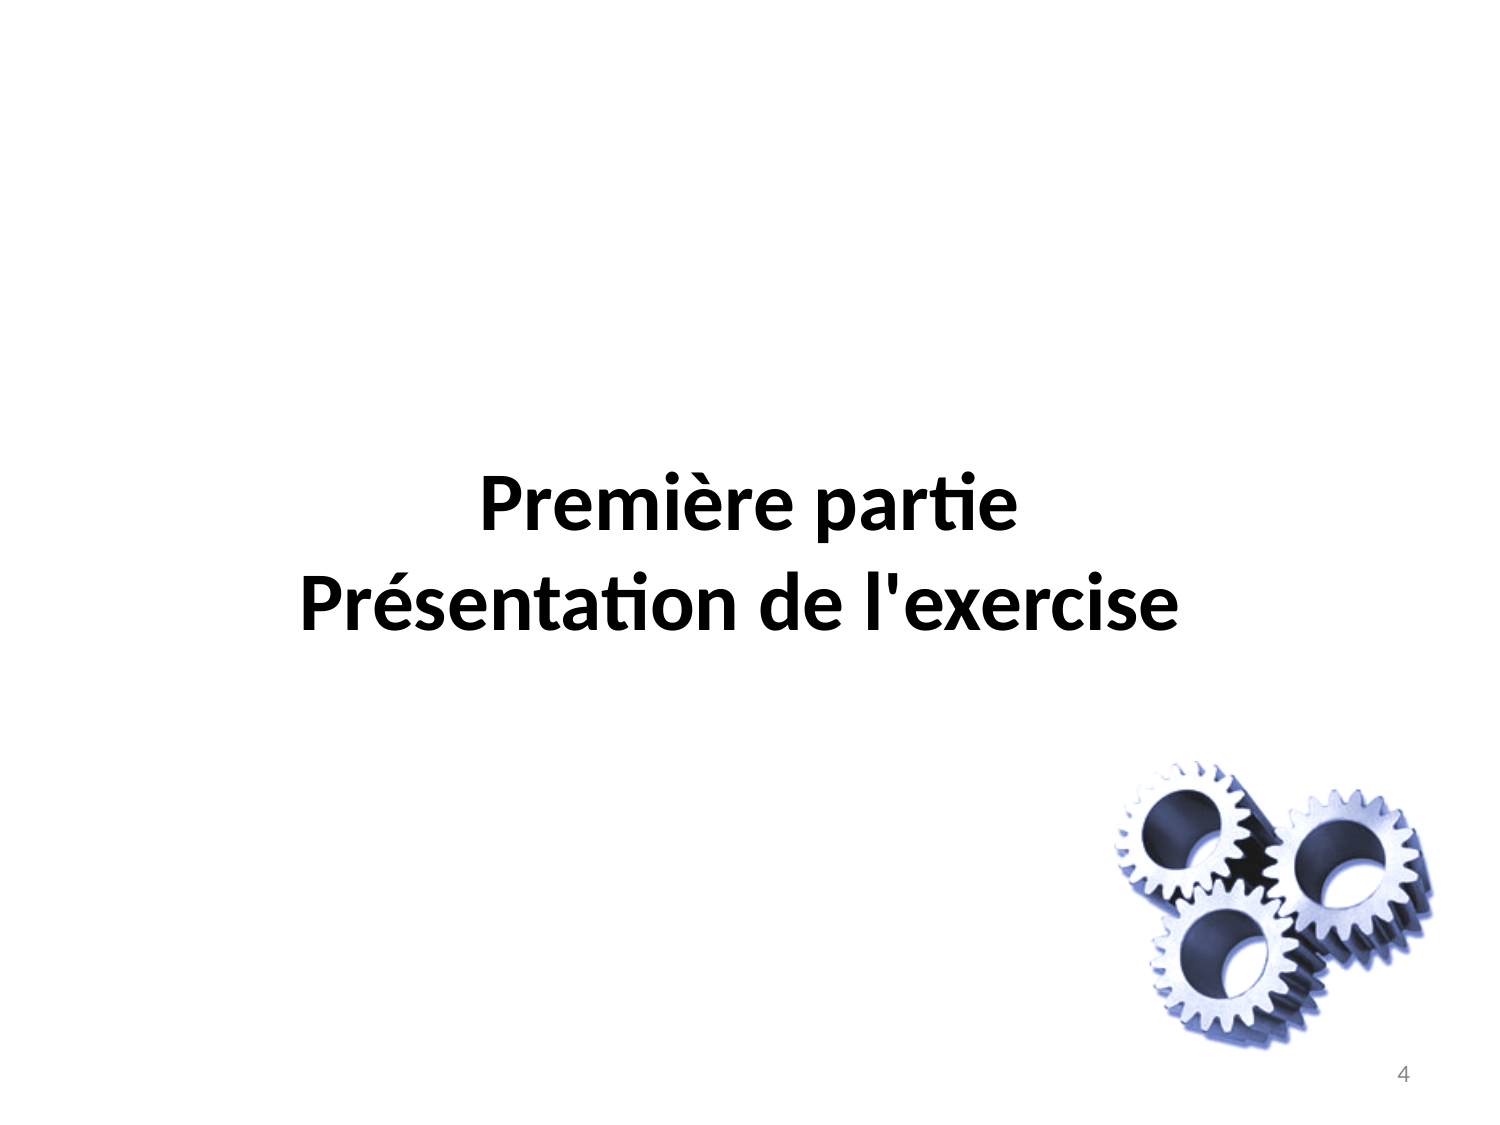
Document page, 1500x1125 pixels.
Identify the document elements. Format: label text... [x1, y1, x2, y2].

title Première partie Présentation de l'exercise [75, 453, 1425, 641]
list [1112, 761, 1436, 1052]
slide_number 4 [1074, 1042, 1425, 1103]
